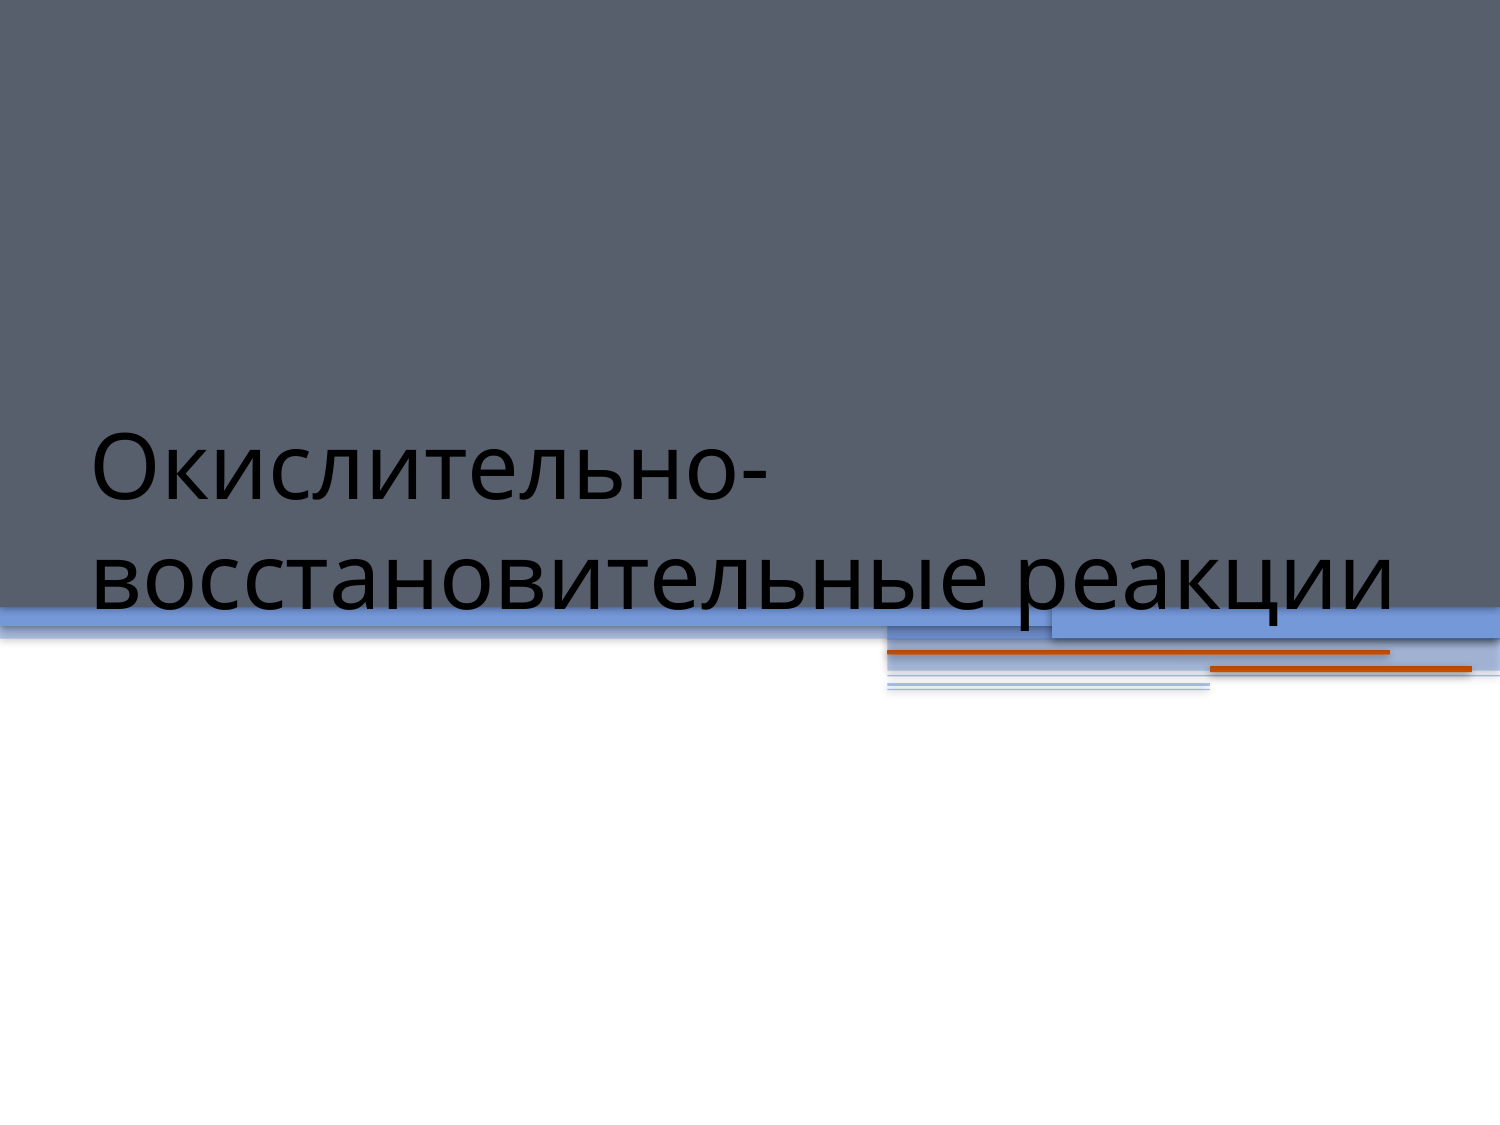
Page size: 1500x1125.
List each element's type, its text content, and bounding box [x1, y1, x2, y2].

text_box Окислительно-восстановительные реакции [74, 393, 1463, 635]
